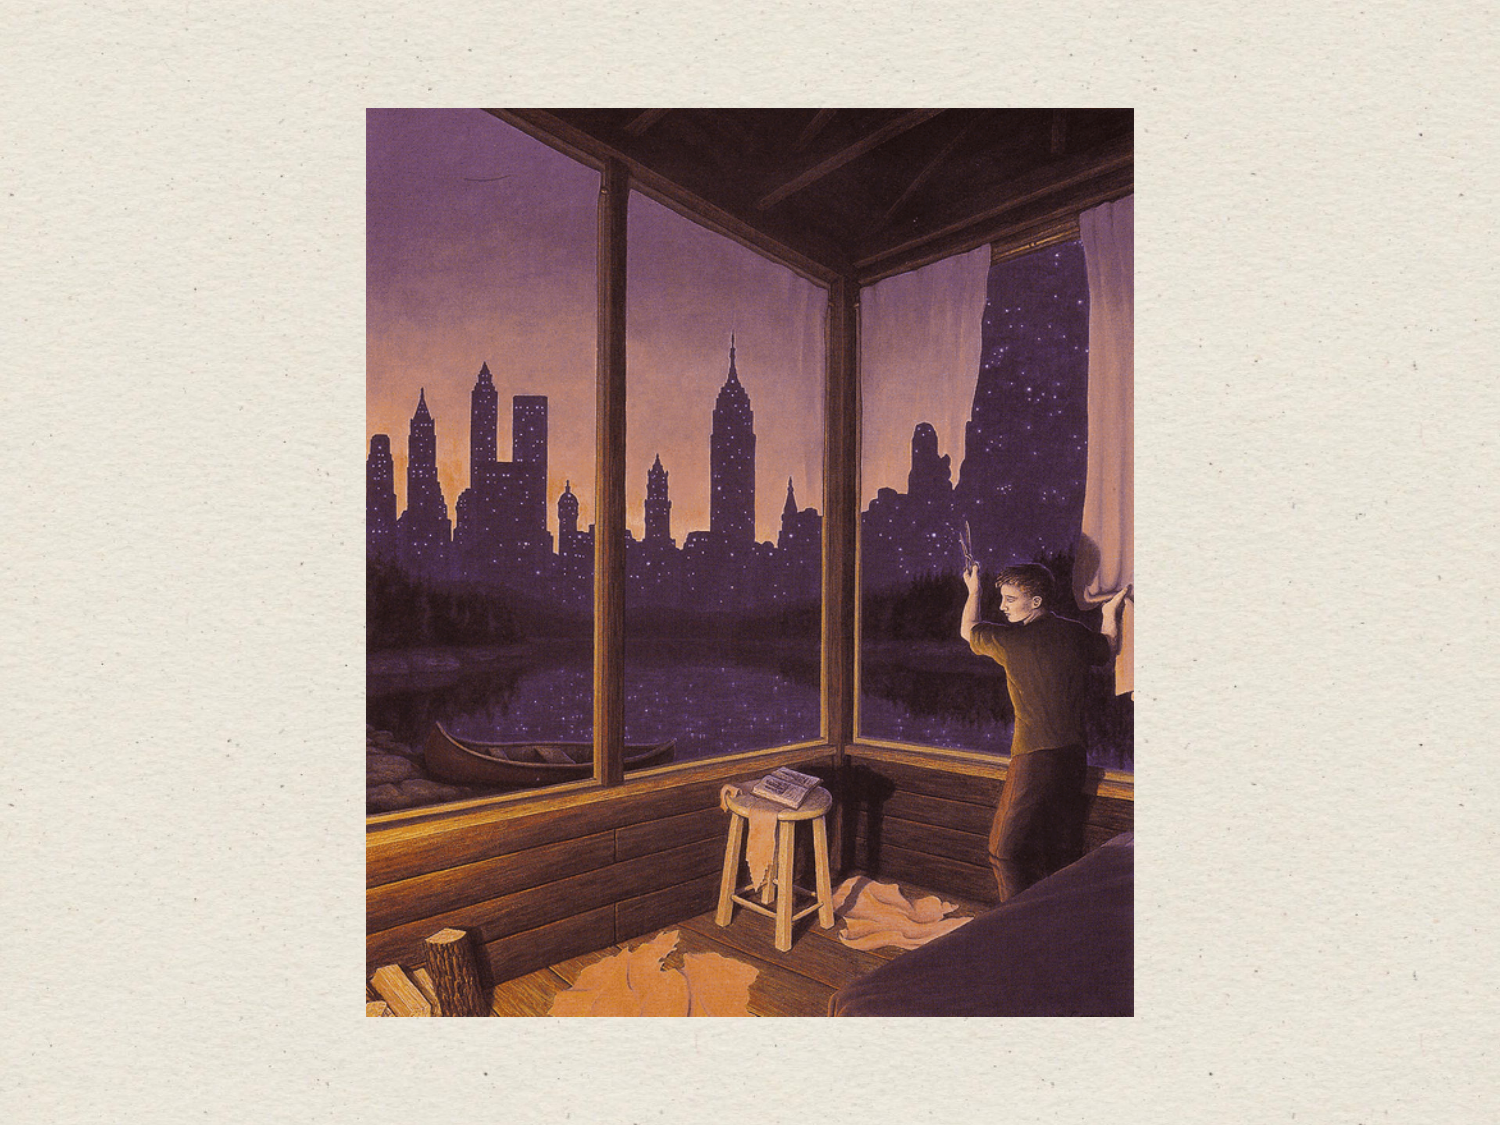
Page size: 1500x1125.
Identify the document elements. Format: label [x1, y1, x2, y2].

picture [0, 0, 1500, 1125]
list [366, 108, 1134, 1017]
